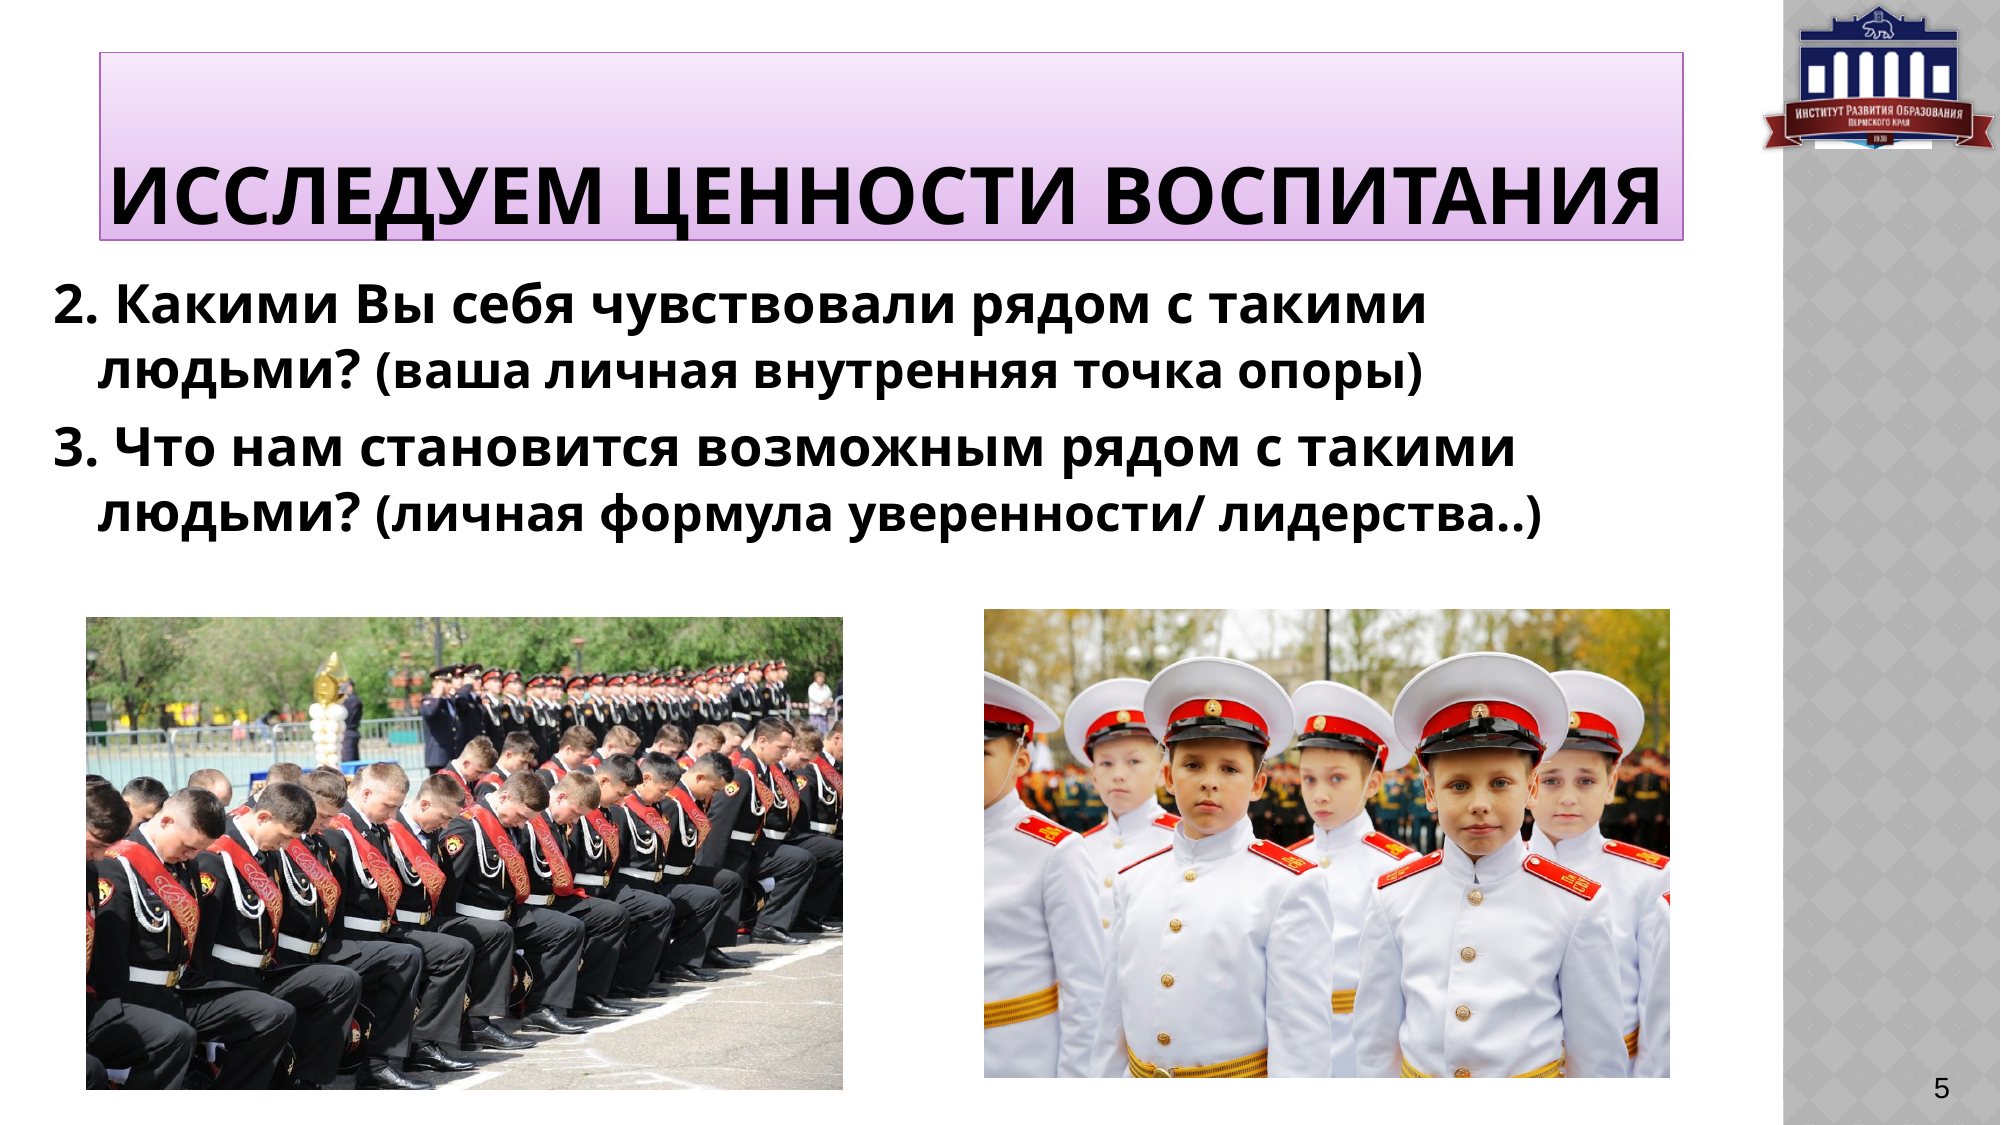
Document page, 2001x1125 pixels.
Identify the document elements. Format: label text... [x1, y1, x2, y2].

picture [1757, 0, 2000, 155]
title Исследуем ценности воспитания [99, 52, 1684, 241]
picture [983, 609, 1670, 1079]
picture [86, 616, 843, 1090]
list 2. Какими Вы себя чувствовали рядом с такими людьми? (ваша личная внутренняя точка опоры) 3. Что нам становится возможным рядом с такими людьми? (личная формула уверенности/ лидерства..) [39, 262, 1721, 1071]
